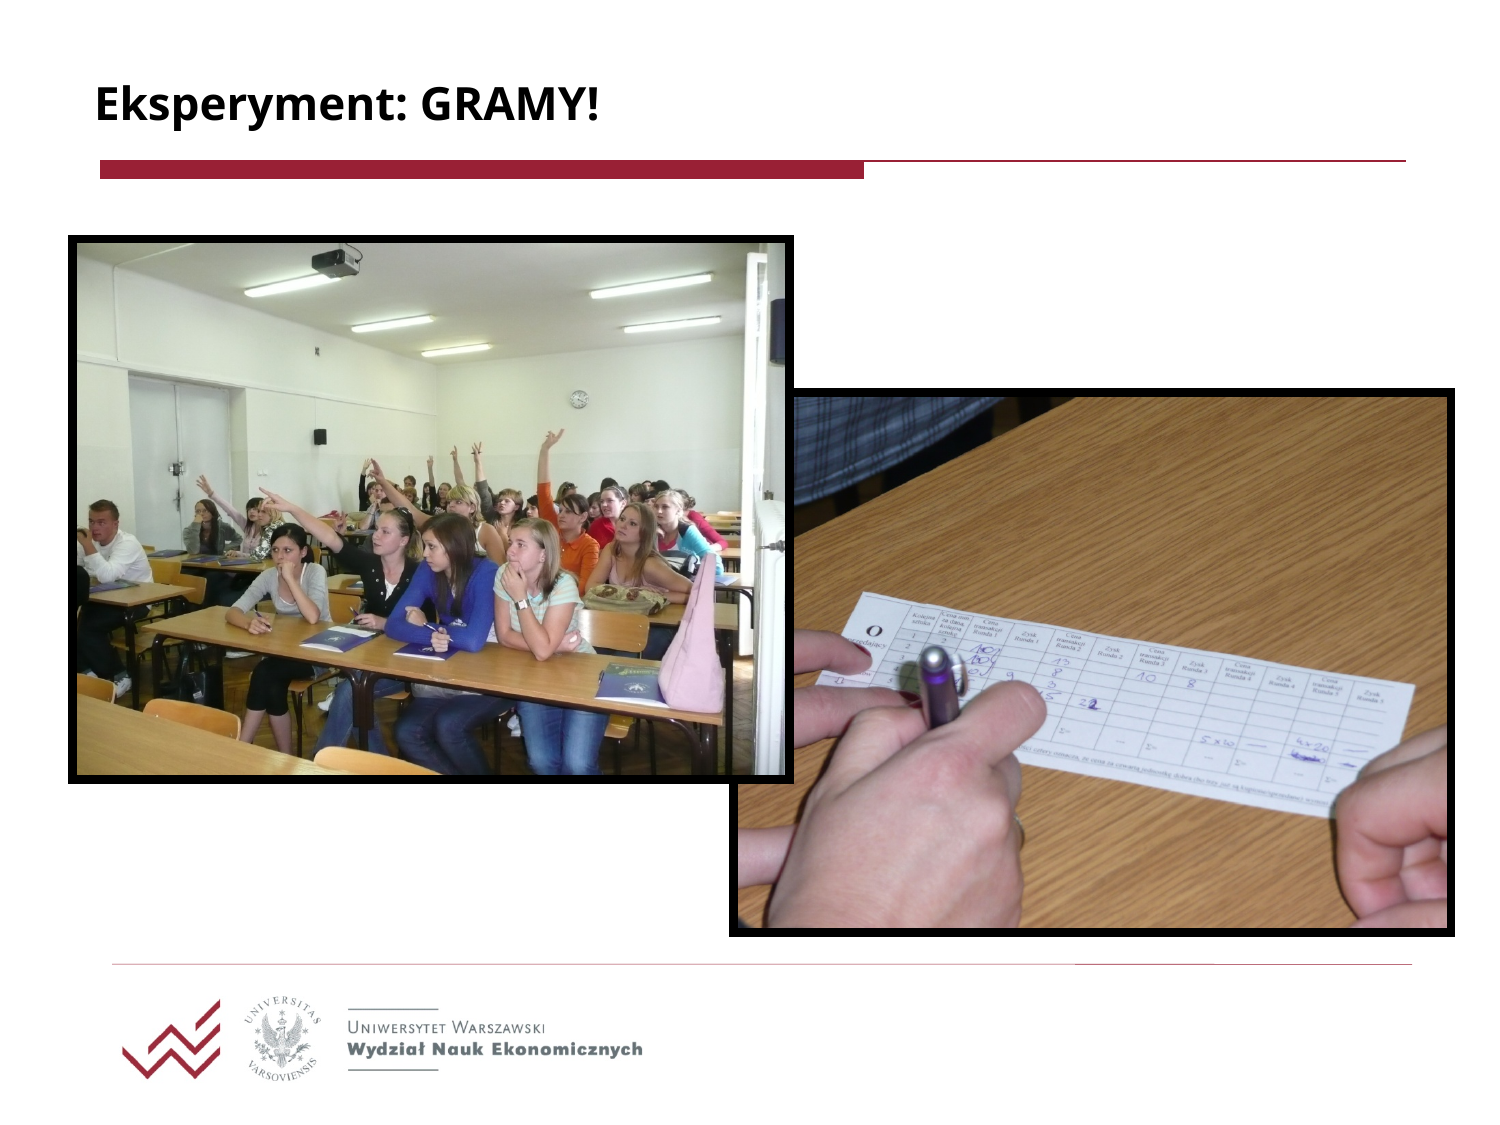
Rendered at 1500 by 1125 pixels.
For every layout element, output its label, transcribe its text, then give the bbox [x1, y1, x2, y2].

title Eksperyment: GRAMY! [93, 42, 1406, 162]
picture [76, 243, 1447, 929]
picture [75, 952, 688, 1125]
